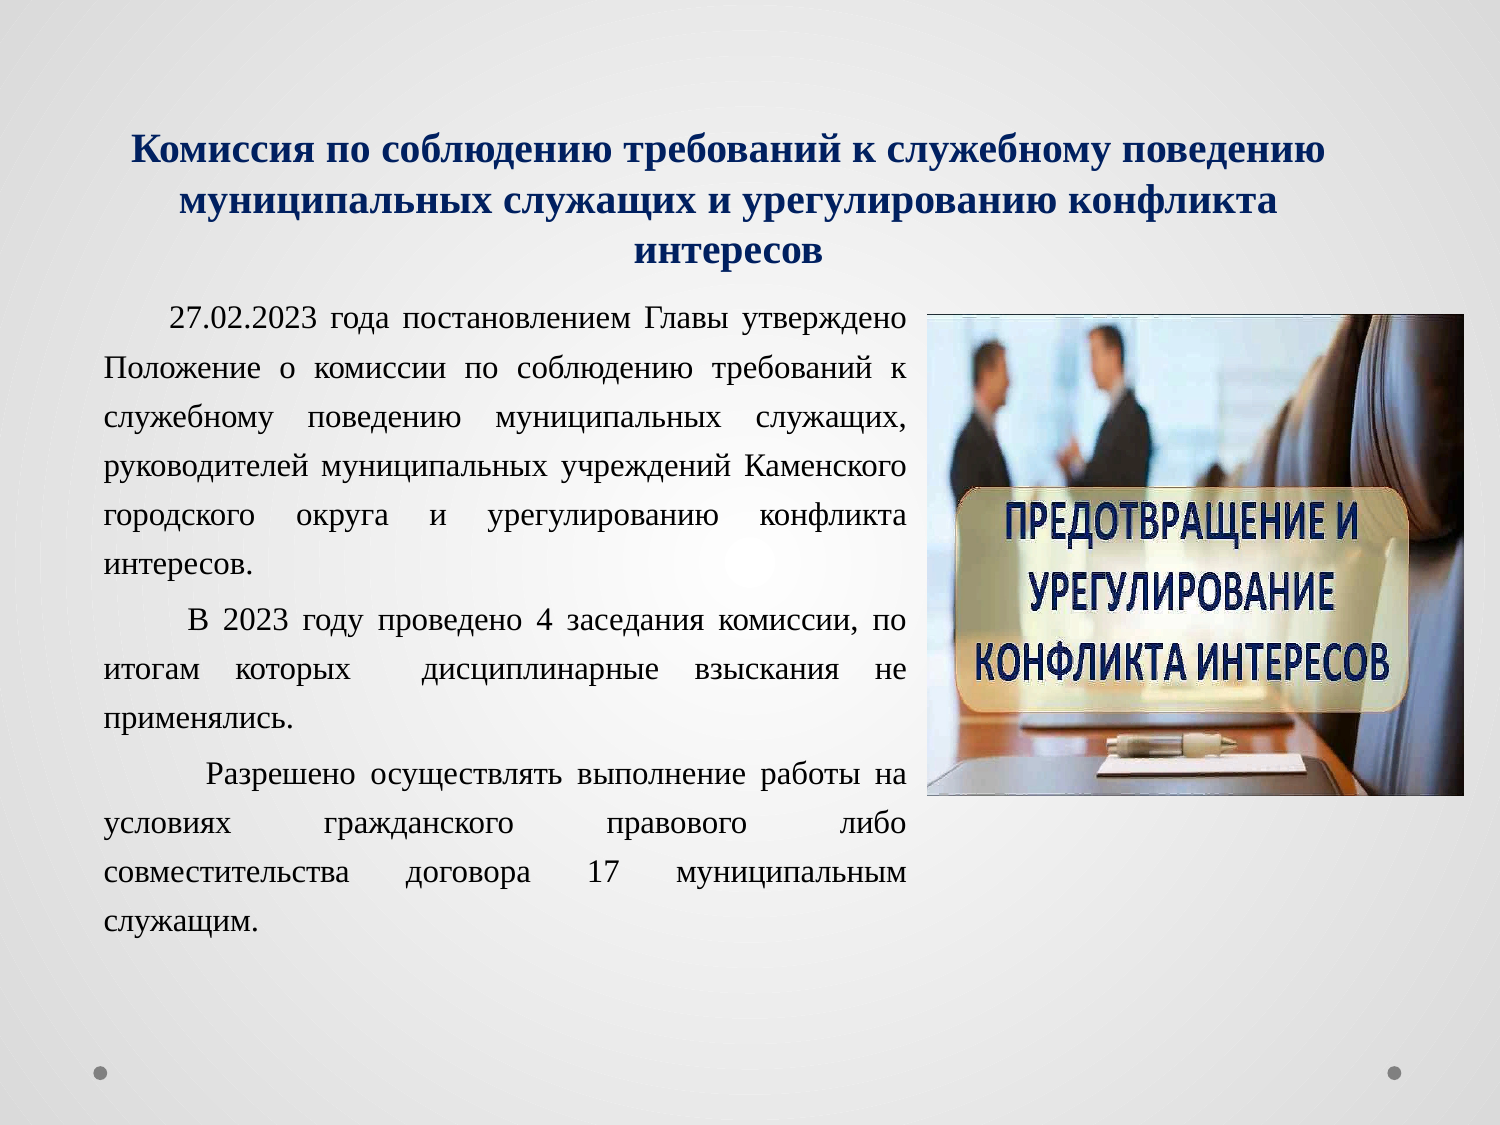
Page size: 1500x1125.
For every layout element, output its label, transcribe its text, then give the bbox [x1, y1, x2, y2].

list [926, 314, 1464, 796]
list 27.02.2023 года постановлением Главы утверждено Положение о комиссии по соблюдению требований к служебному поведению муниципальных служащих, руководителей муниципальных учреждений Каменского городского округа и урегулированию конфликта интересов. В 2023 году проведено 4 заседания комиссии, по итогам которых дисциплинарные взыскания не применялись. Разрешено осуществлять выполнение работы на условиях гражданского правового либо совместительства договора 17 муниципальным служащим. [88, 278, 923, 953]
title Комиссия по соблюдению требований к служебному поведению муниципальных служащих и урегулированию конфликта интересов [81, 99, 1377, 279]
